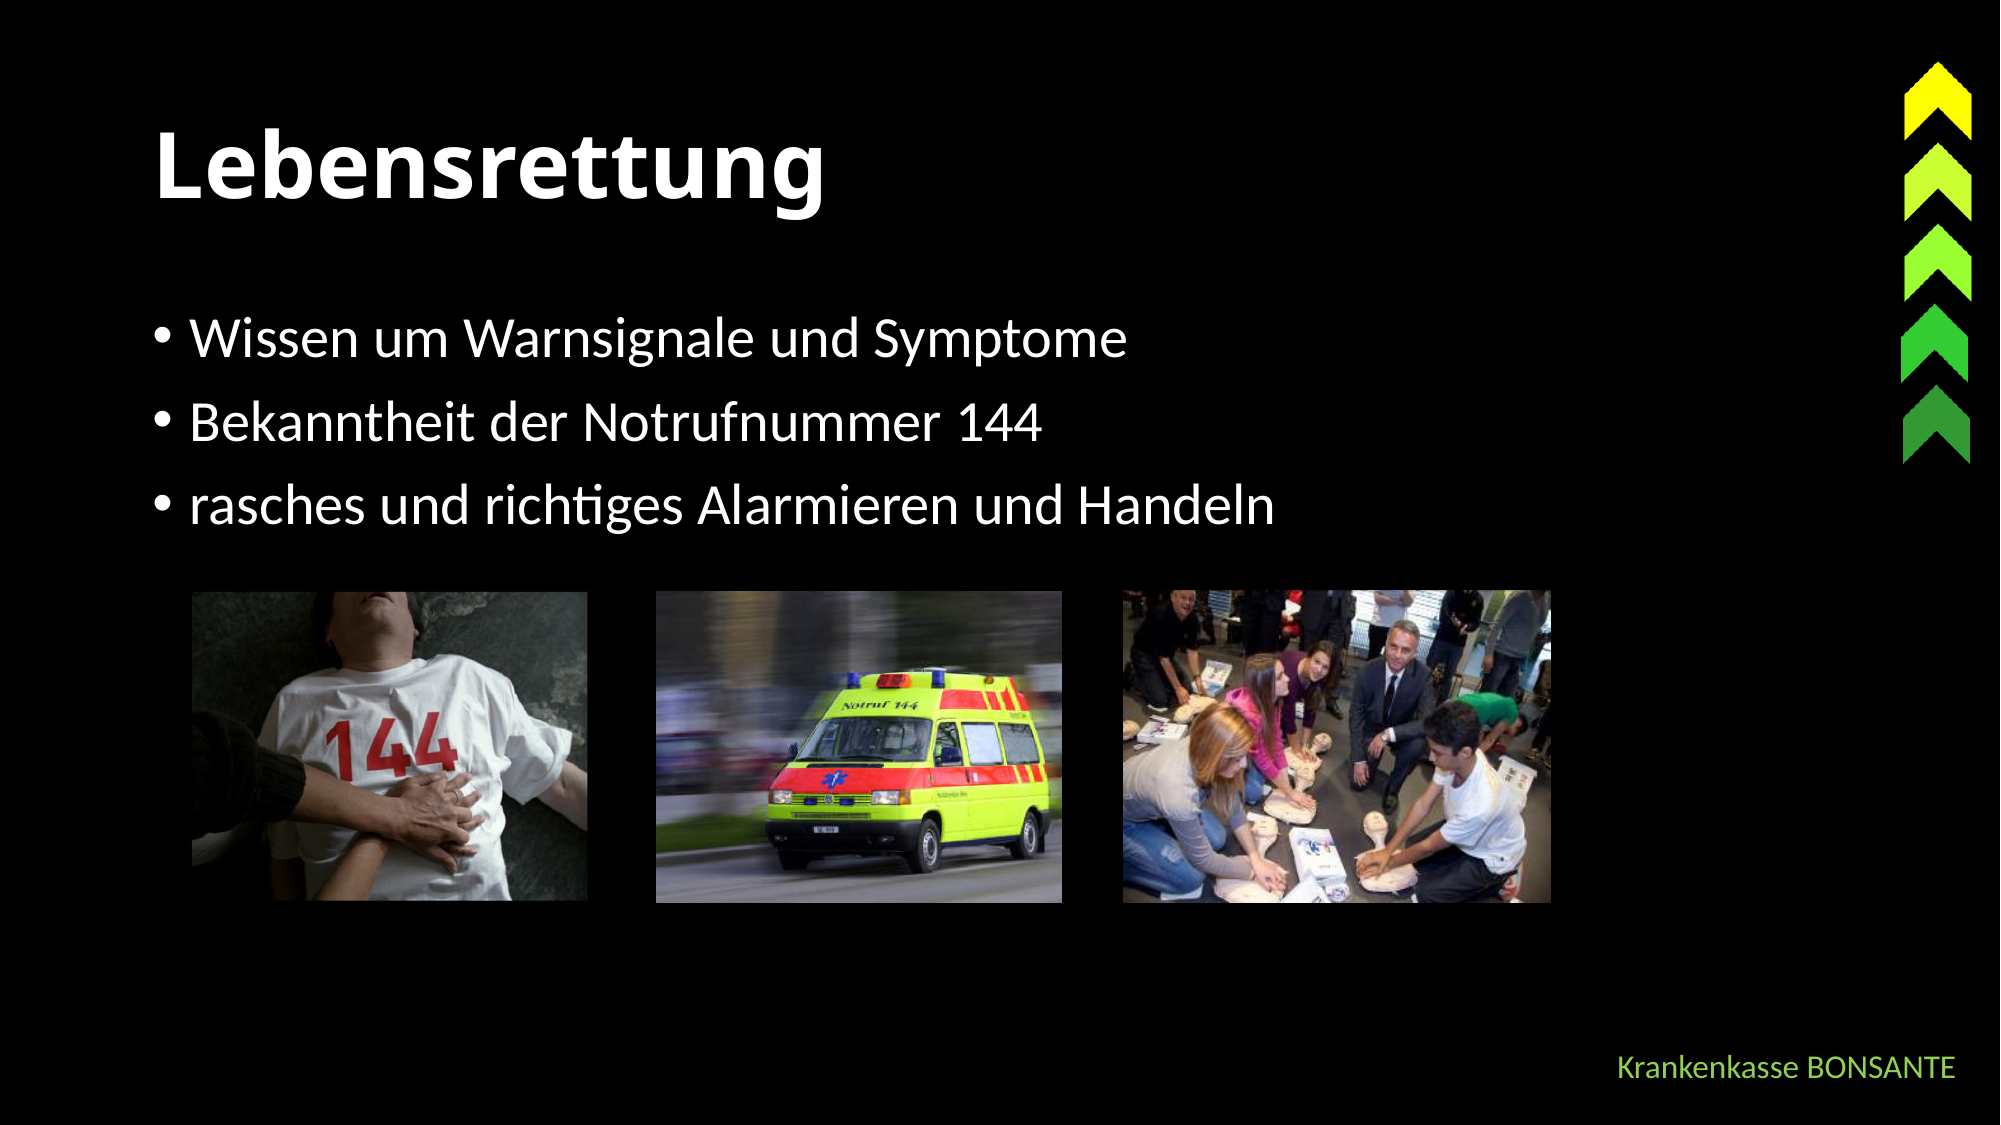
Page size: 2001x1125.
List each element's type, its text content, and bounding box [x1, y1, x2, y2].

picture [655, 590, 1062, 903]
picture [1900, 59, 1972, 466]
picture [1123, 590, 1551, 903]
footer Krankenkasse BONSANTE [1296, 1035, 1972, 1096]
picture [186, 590, 593, 901]
list Wissen um Warnsignale und Symptome Bekanntheit der Notrufnummer 144 rasches und richtiges Alarmieren und Handeln [137, 299, 1863, 567]
title Lebensrettung [137, 59, 1863, 278]
